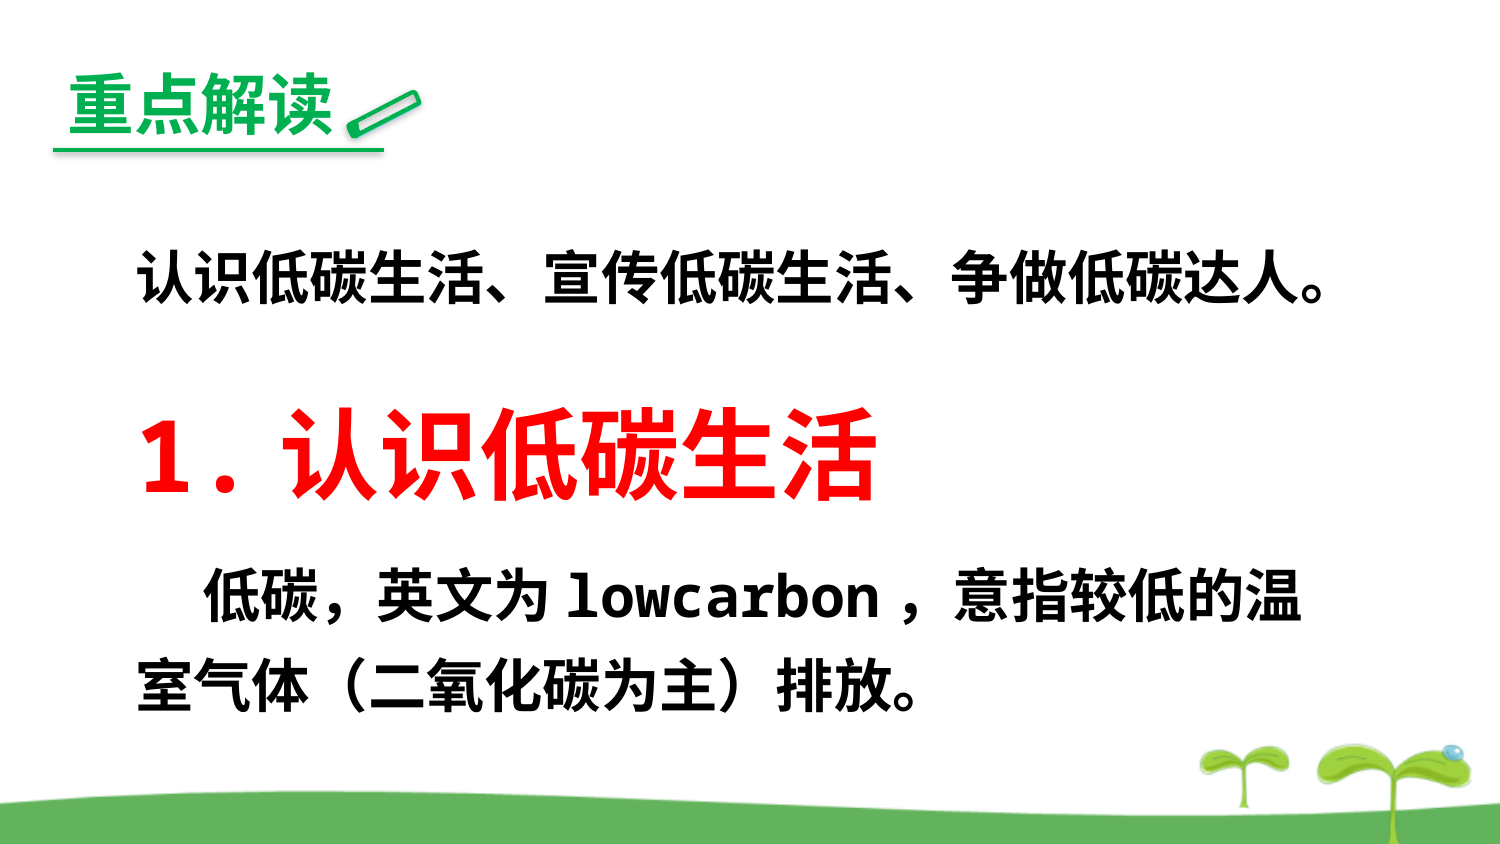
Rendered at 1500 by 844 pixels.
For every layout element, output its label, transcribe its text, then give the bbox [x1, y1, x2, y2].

text_box 1.认识低碳生活 低碳，英文为lowcarbon，意指较低的温室气体（二氧化碳为主）排放。 [120, 349, 1373, 727]
text_box 认识低碳生活、宣传低碳生活、争做低碳达人。 [120, 219, 1373, 319]
picture [0, 0, 1500, 844]
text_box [52, 55, 423, 152]
